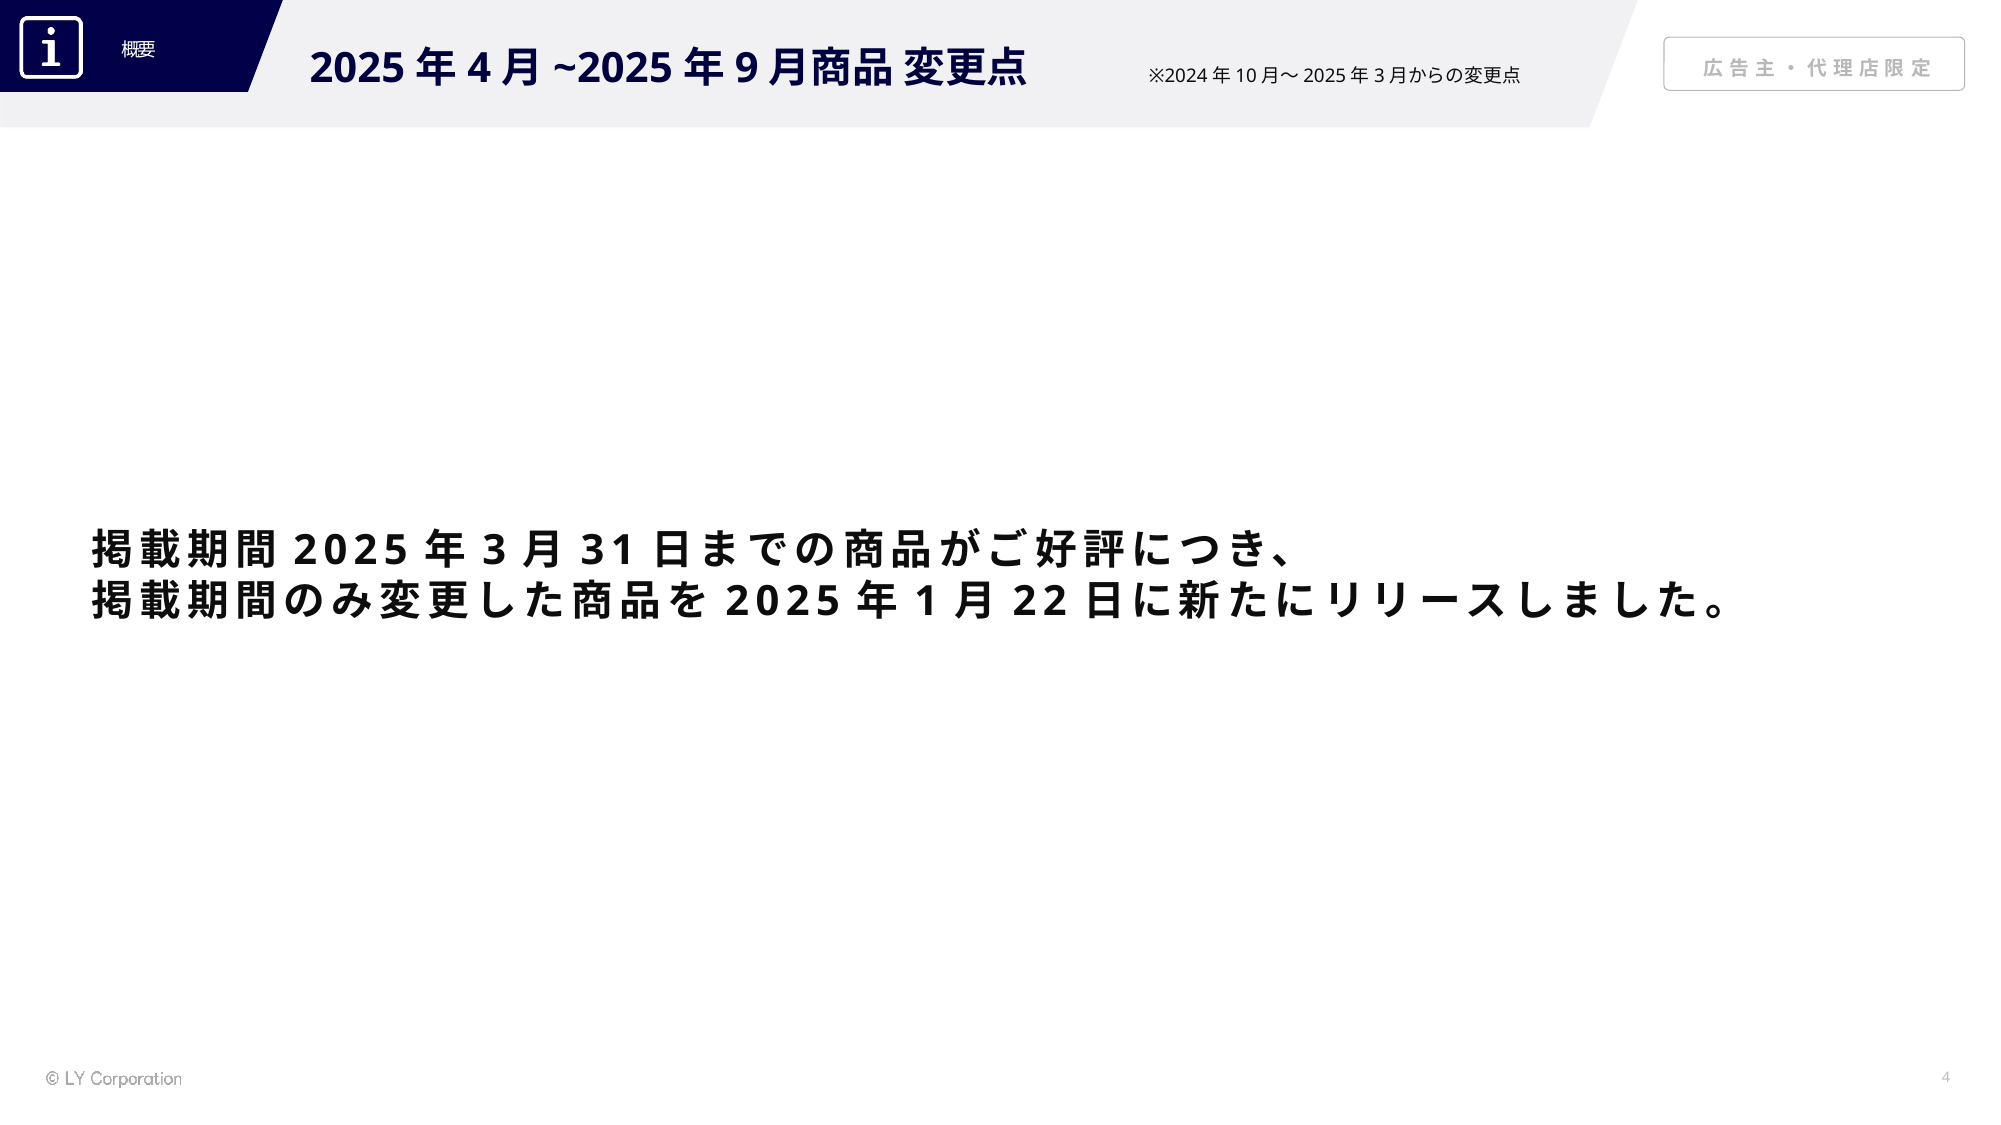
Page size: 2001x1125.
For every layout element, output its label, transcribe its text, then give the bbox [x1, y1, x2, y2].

picture [46, 1071, 181, 1088]
list 2025年4月~2025年9月商品 変更点 [309, 41, 1645, 97]
text_box 掲載期間2025年3月31日までの商品がご好評につき、 掲載期間のみ変更した商品を2025年1月22日に新たにリリースしました。 [88, 520, 1750, 626]
picture [9, 5, 92, 87]
text_box ※2024年10月～2025年3月からの変更点 [1148, 61, 1521, 86]
text_box 概要 [97, 13, 180, 81]
